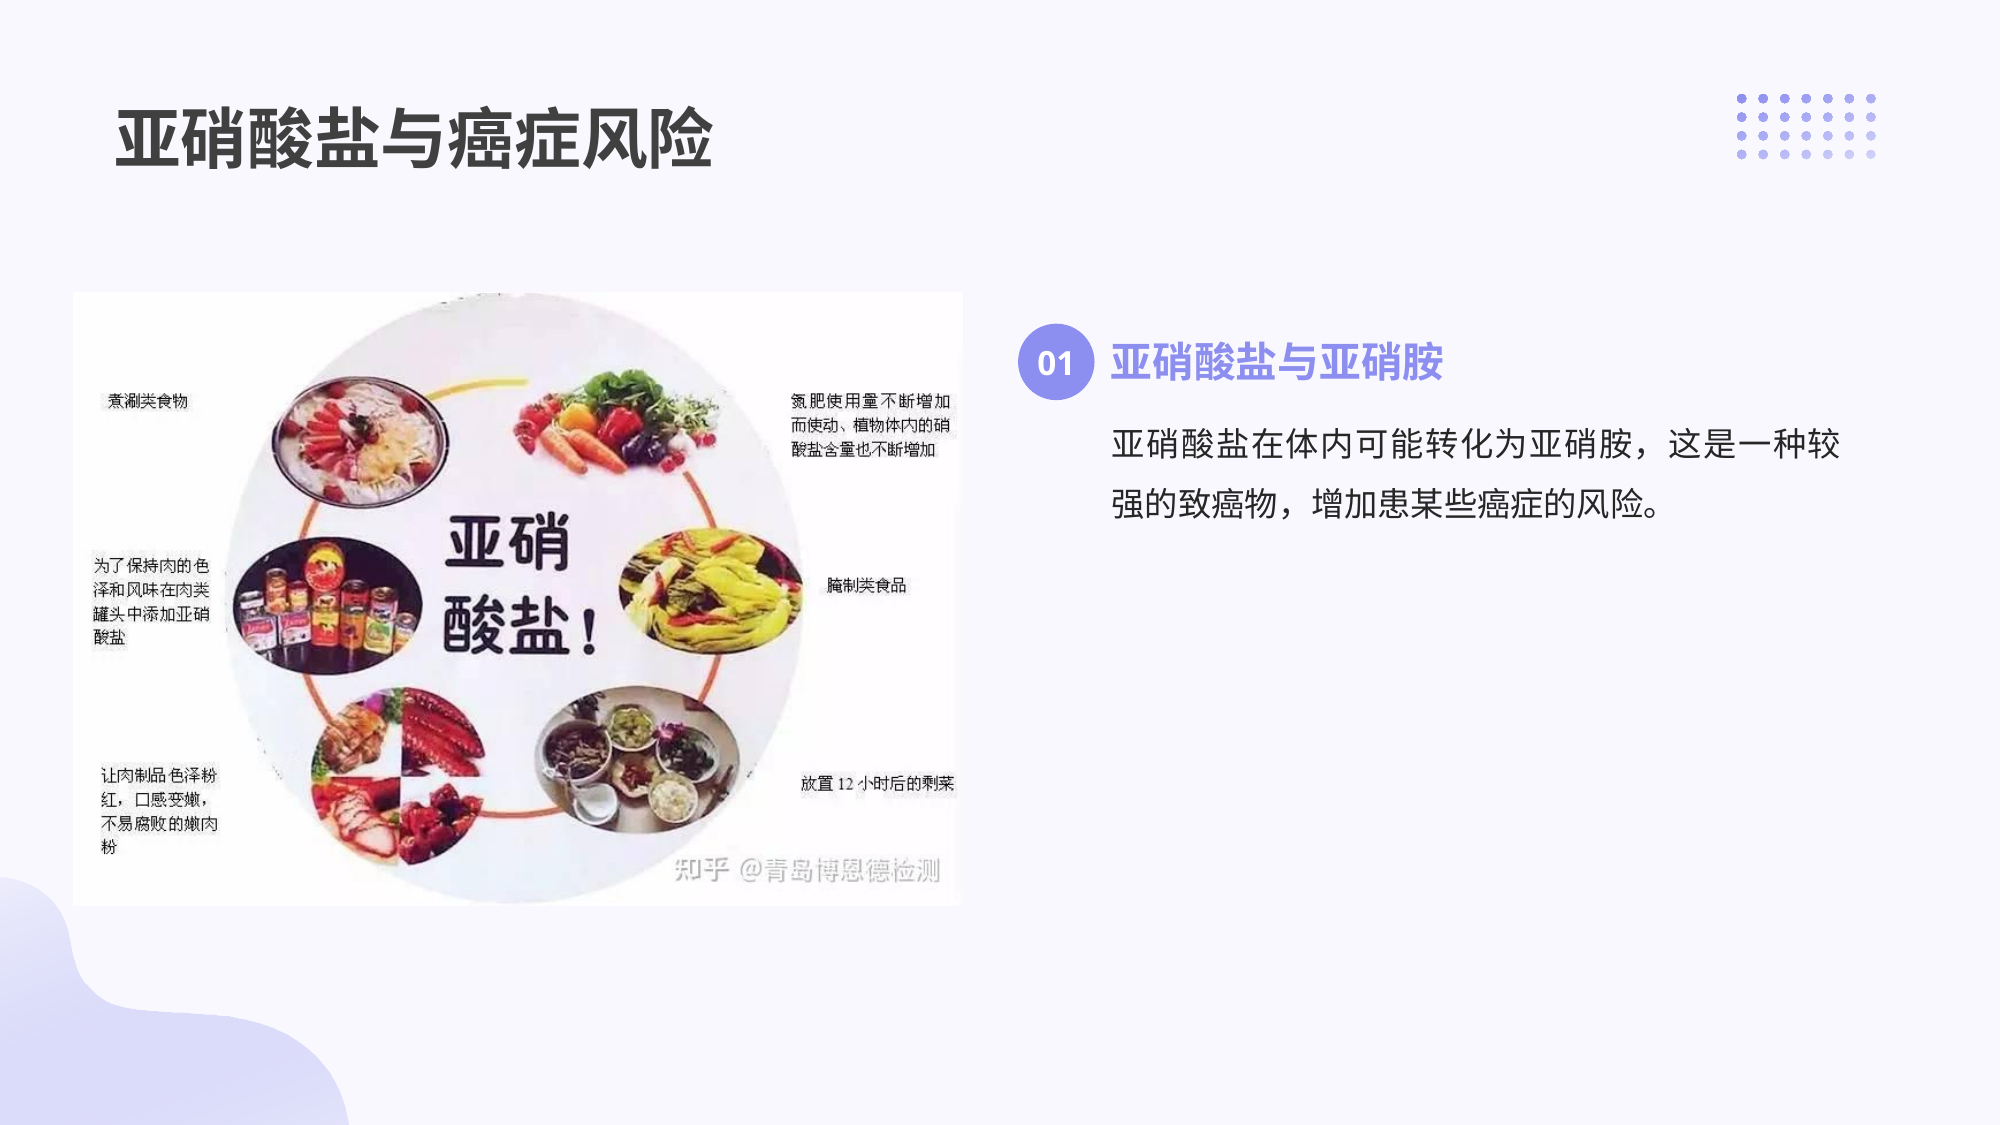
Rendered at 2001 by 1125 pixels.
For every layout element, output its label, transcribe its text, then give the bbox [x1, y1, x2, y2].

text_box 亚硝酸盐与亚硝胺 [1110, 323, 1841, 386]
picture [73, 292, 963, 906]
text_box 01 [1018, 323, 1095, 401]
text_box 亚硝酸盐在体内可能转化为亚硝胺，这是一种较强的致癌物，增加患某些癌症的风险。 [1111, 403, 1843, 935]
title 亚硝酸盐与癌症风险 [114, 59, 1886, 178]
